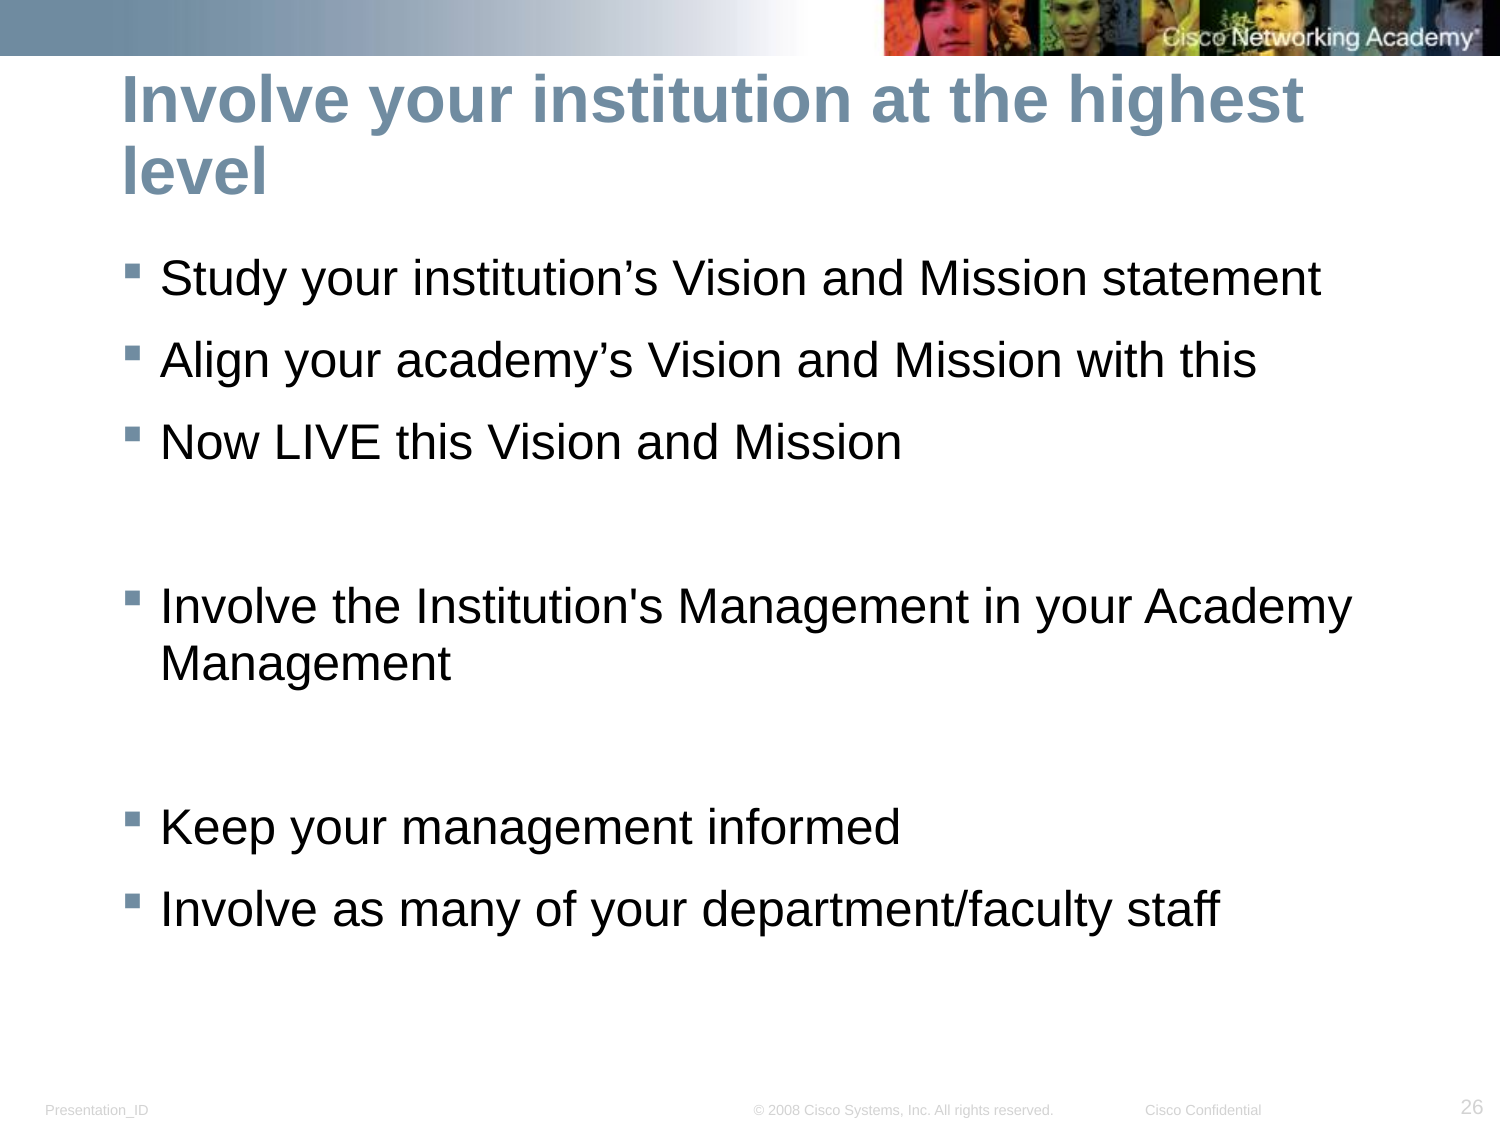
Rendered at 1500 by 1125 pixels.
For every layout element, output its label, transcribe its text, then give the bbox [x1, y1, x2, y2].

list Study your institution’s Vision and Mission statement Align your academy’s Vision and Mission with this Now LIVE this Vision and Mission Involve the Institution's Management in your Academy Management Keep your management informed Involve as many of your department/faculty staff [107, 243, 1411, 1071]
picture [0, 0, 1500, 56]
title Involve your institution at the highest level [107, 77, 1444, 216]
